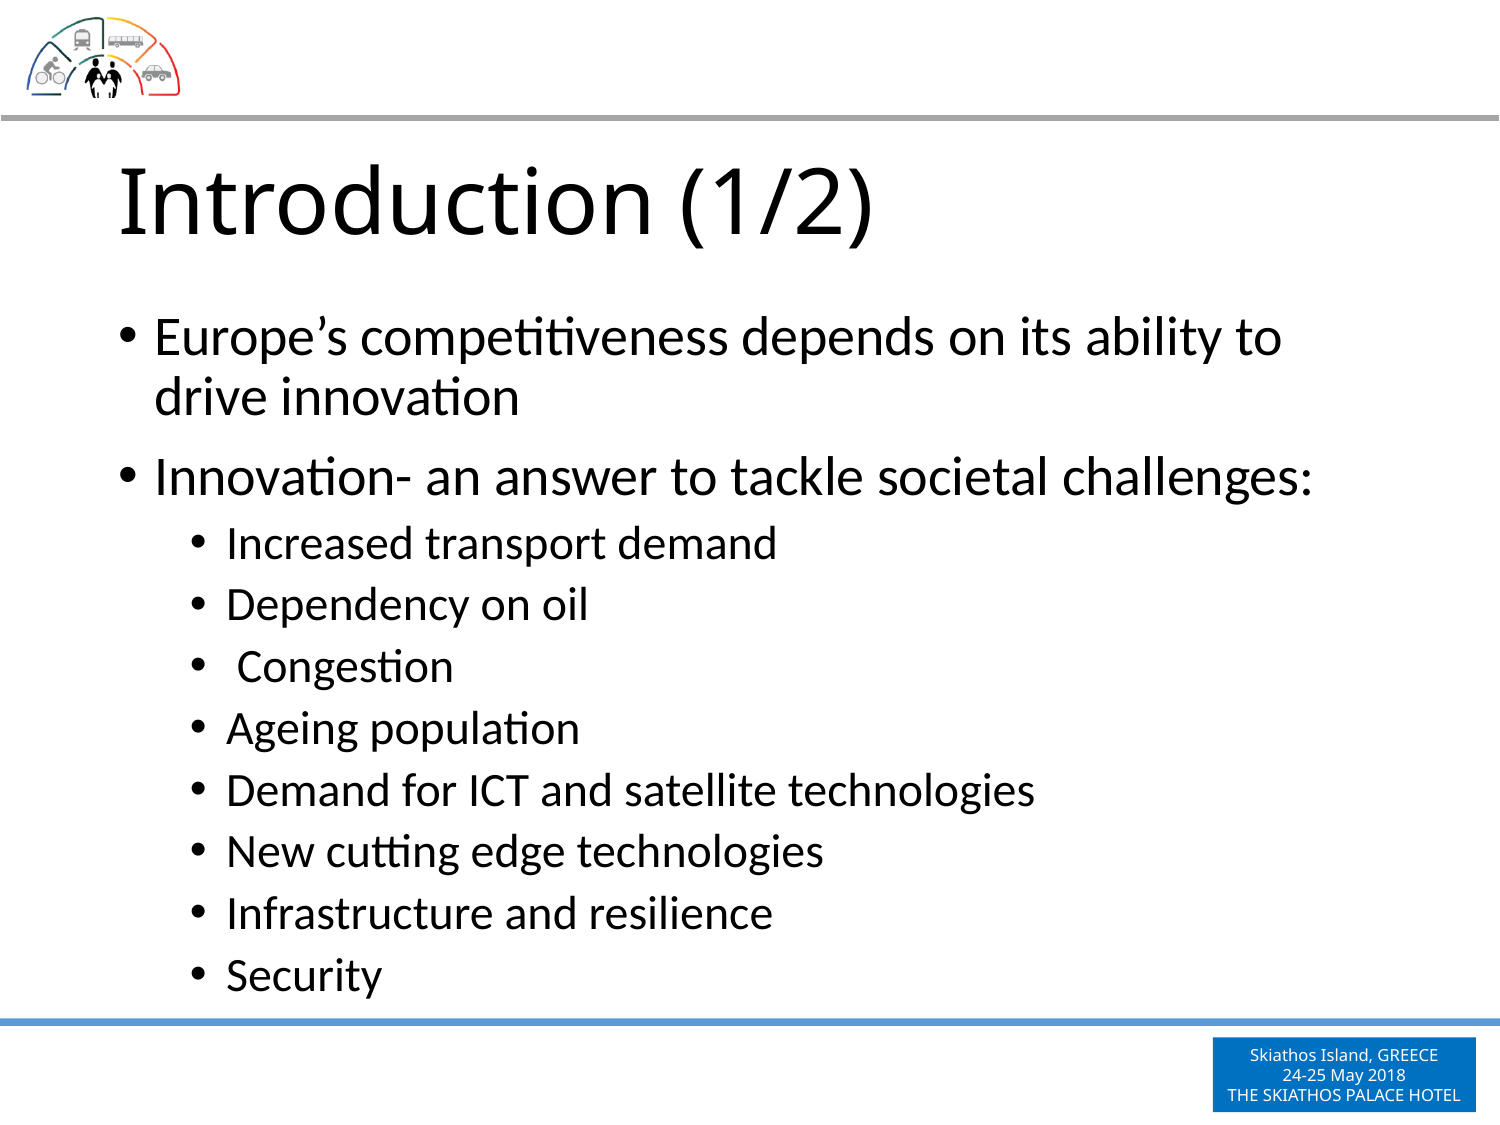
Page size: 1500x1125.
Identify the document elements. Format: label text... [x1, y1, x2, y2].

title Introduction (1/2) [103, 133, 1397, 278]
picture [15, 12, 190, 108]
list Europe’s competitiveness depends on its ability to drive innovation Innovation- an answer to tackle societal challenges: Increased transport demand Dependency on oil Congestion Ageing population Demand for ICT and satellite technologies New cutting edge technologies Infrastructure and resilience Security [103, 299, 1397, 1014]
